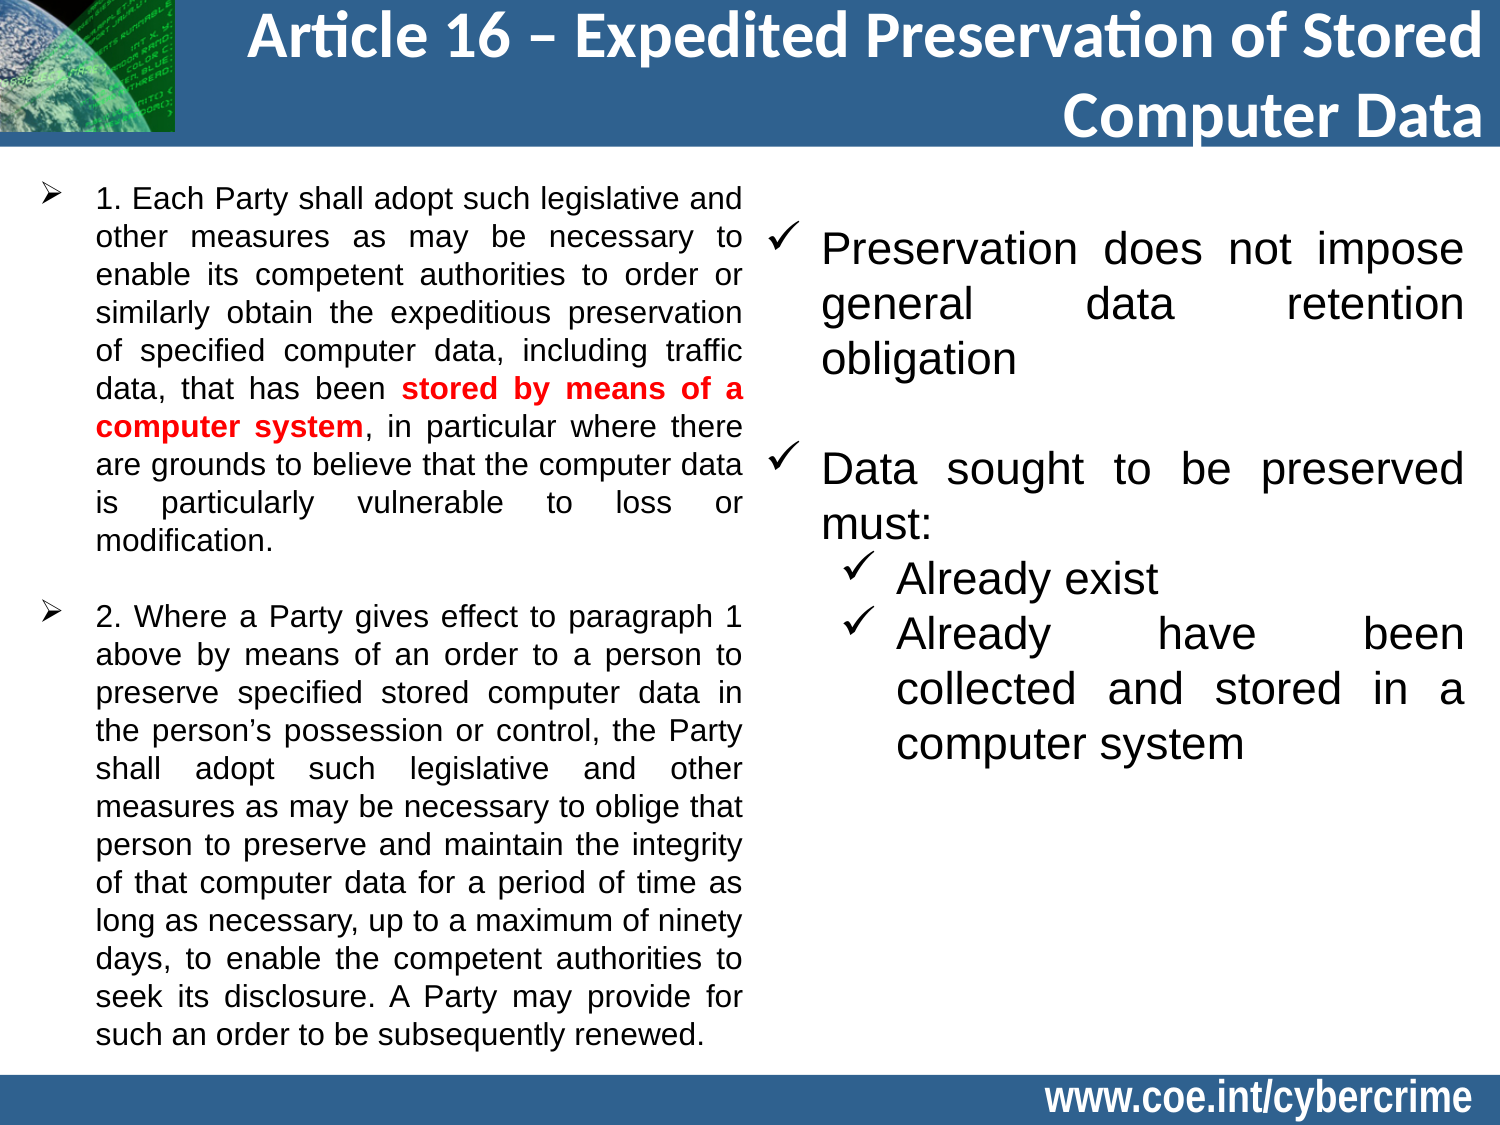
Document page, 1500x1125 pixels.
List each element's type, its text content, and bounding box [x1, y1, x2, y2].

text_box 1. Each Party shall adopt such legislative and other measures as may be necessary to enable its competent authorities to order or similarly obtain the expeditious preservation of specified computer data, including traffic data, that has been stored by means of a computer system, in particular where there are grounds to believe that the computer data is particularly vulnerable to loss or modification. 2. Where a Party gives effect to paragraph 1 above by means of an order to a person to preserve specified stored computer data in the person’s possession or control, the Party shall adopt such legislative and other measures as may be necessary to oblige that person to preserve and maintain the integrity of that computer data for a period of time as long as necessary, up to a maximum of ninety days, to enable the competent authorities to seek its disclosure. A Party may provide for such an order to be subsequently renewed. [24, 170, 759, 1059]
text_box Preservation does not impose general data retention obligation Data sought to be preserved must: Already exist Already have been collected and stored in a computer system [749, 211, 1480, 776]
text_box Article 16 – Expedited Preservation of Stored Computer Data [0, 0, 1500, 149]
picture [0, 0, 175, 132]
text_box www.coe.int/cybercrime [1030, 1059, 1500, 1125]
text_box [0, 1073, 1030, 1125]
